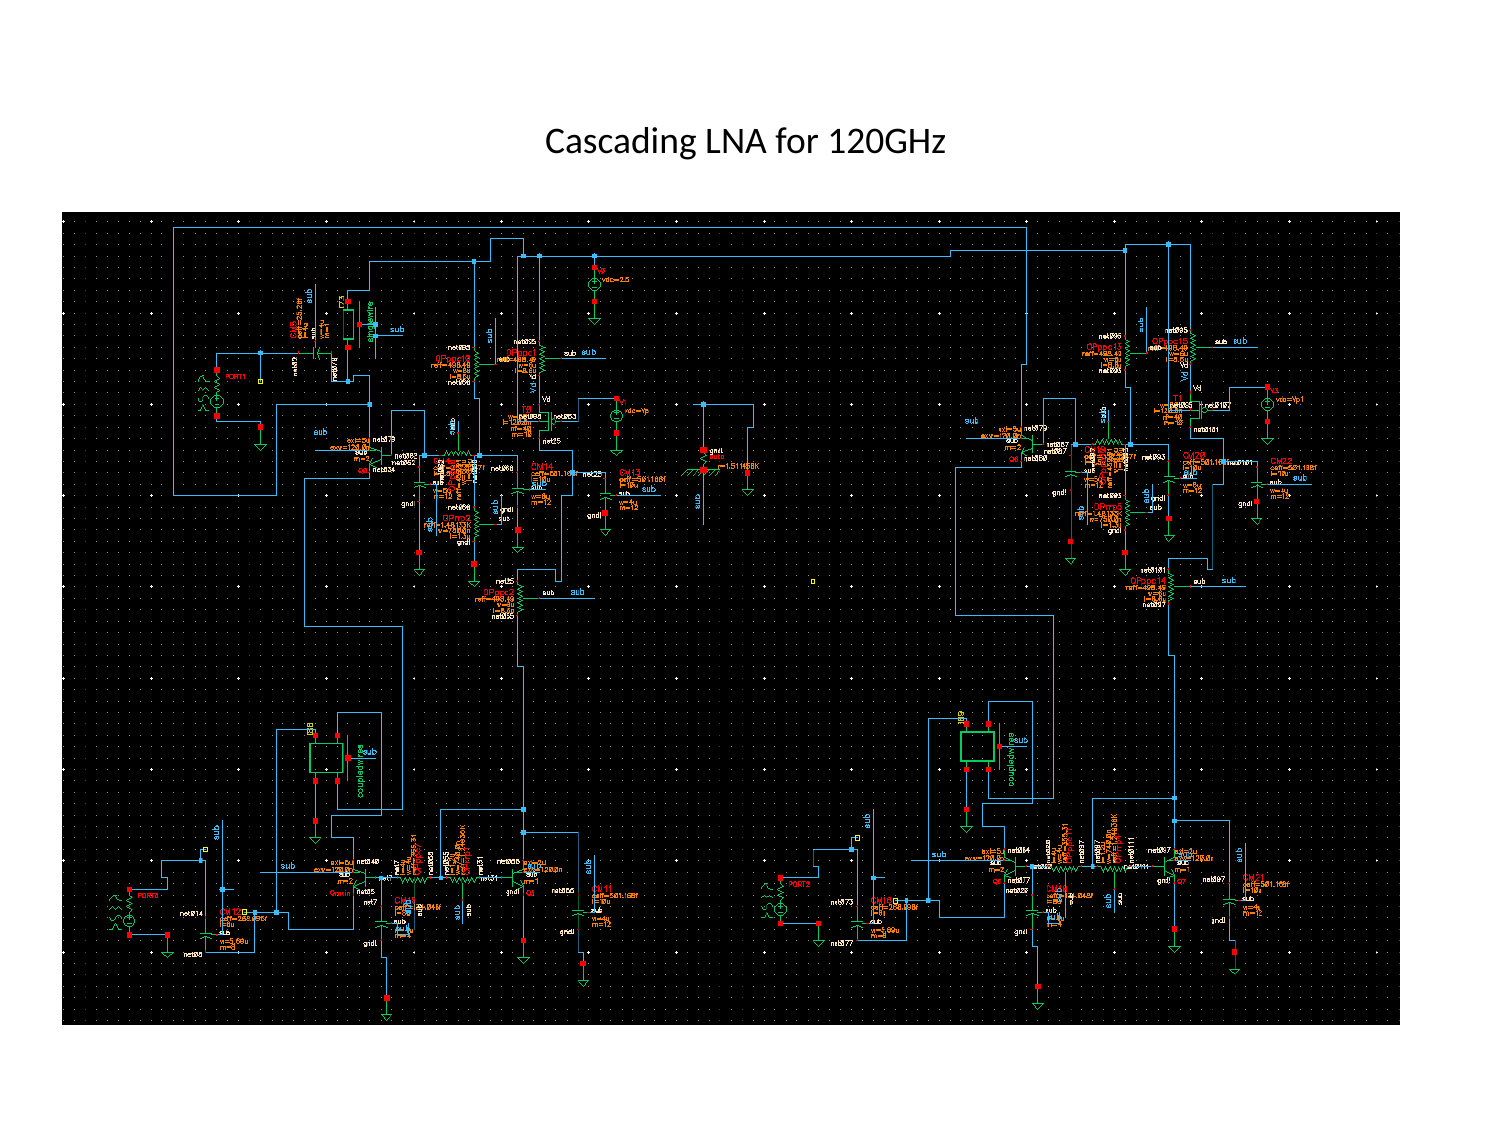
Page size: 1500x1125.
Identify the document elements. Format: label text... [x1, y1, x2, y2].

picture [62, 212, 1401, 1026]
title Cascading LNA for 120GHz [75, 45, 1425, 233]
